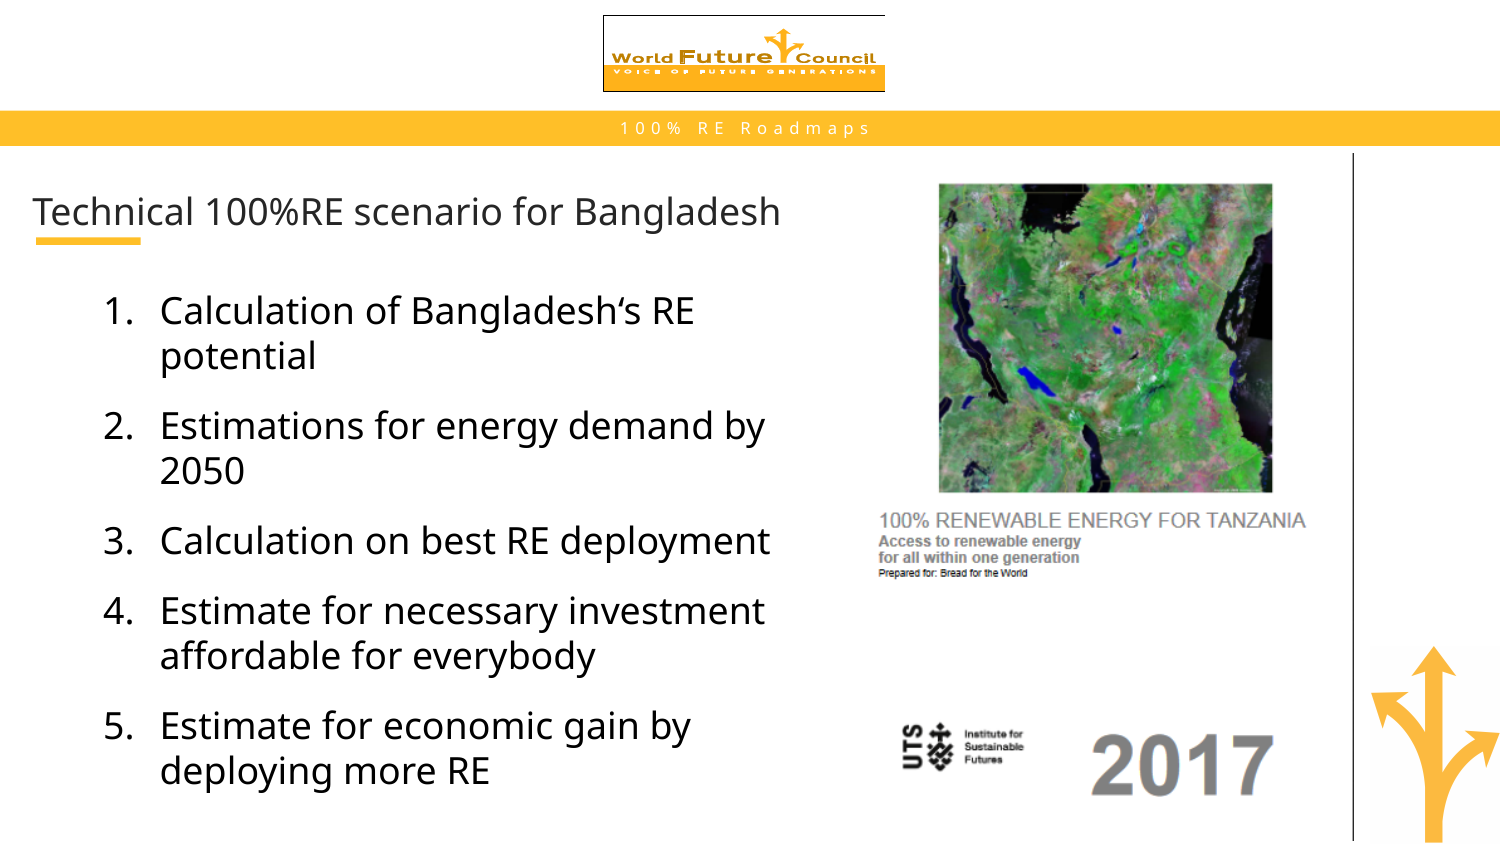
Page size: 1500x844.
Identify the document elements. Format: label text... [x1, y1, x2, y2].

picture [1369, 646, 1500, 844]
picture [855, 153, 1354, 841]
picture [602, 14, 886, 92]
text_box [34, 235, 143, 247]
text_box Technical 100%RE scenario for Bangladesh [17, 180, 850, 241]
text_box 100% RE Roadmaps [419, 110, 1069, 146]
text_box [0, 109, 1500, 148]
text_box Calculation of Bangladesh‘s RE potential Estimations for energy demand by 2050 Calculation on best RE deployment Estimate for necessary investment affordable for everybody Estimate for economic gain by deploying more RE [88, 279, 839, 800]
